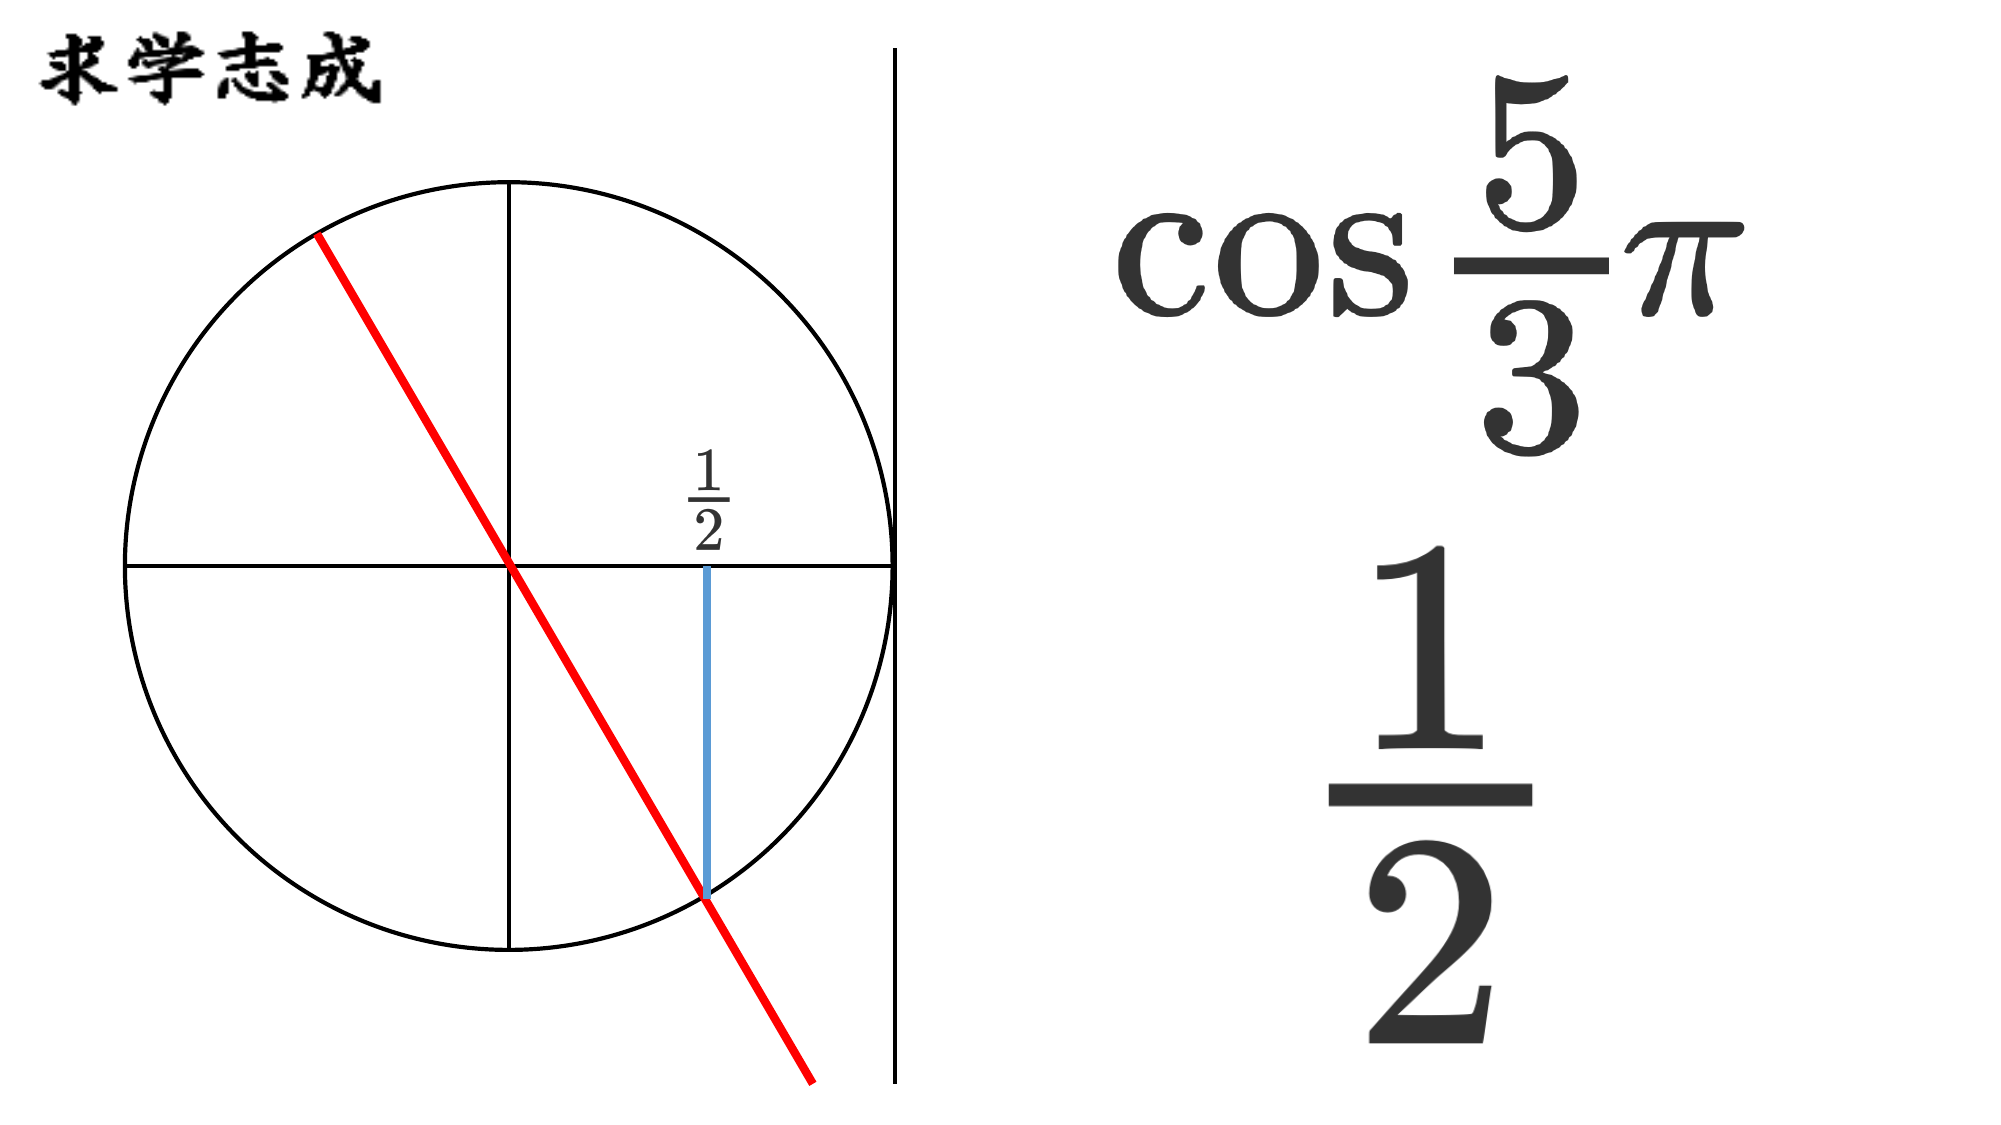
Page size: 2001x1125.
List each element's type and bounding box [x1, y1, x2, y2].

picture [680, 441, 738, 558]
picture [1065, 21, 1798, 1084]
text_box [316, 233, 813, 1084]
text_box [123, 181, 702, 900]
text_box [813, 330, 893, 564]
picture [18, 0, 403, 166]
text_box [813, 568, 893, 802]
